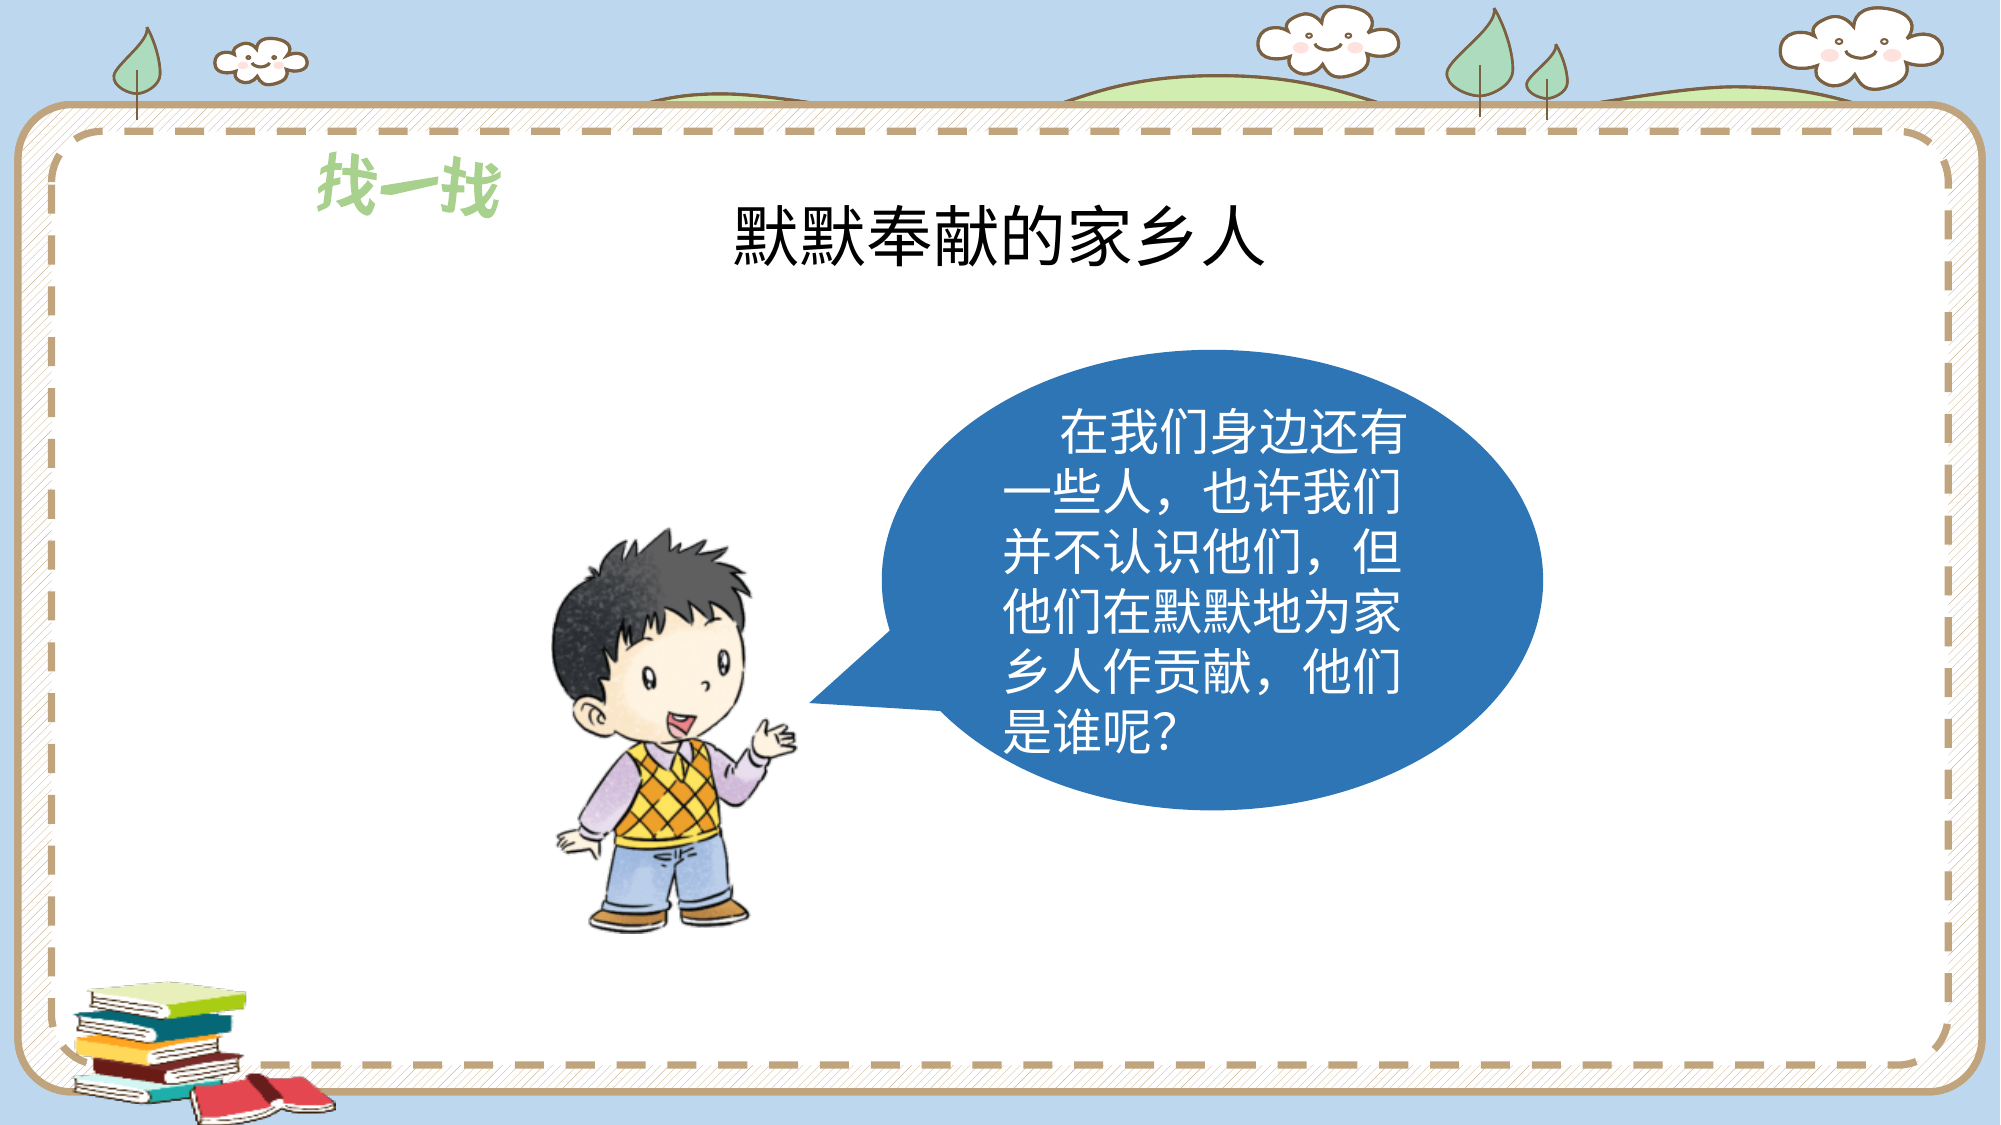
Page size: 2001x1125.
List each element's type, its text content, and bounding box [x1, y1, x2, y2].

text_box 默默奉献的家乡人 [718, 187, 1282, 283]
picture [71, 981, 336, 1125]
picture [551, 527, 798, 934]
text_box 在我们身边还有一些人，也许我们并不认识他们，但他们在默默地为家乡人作贡献，他们是谁呢？ [809, 349, 1544, 811]
